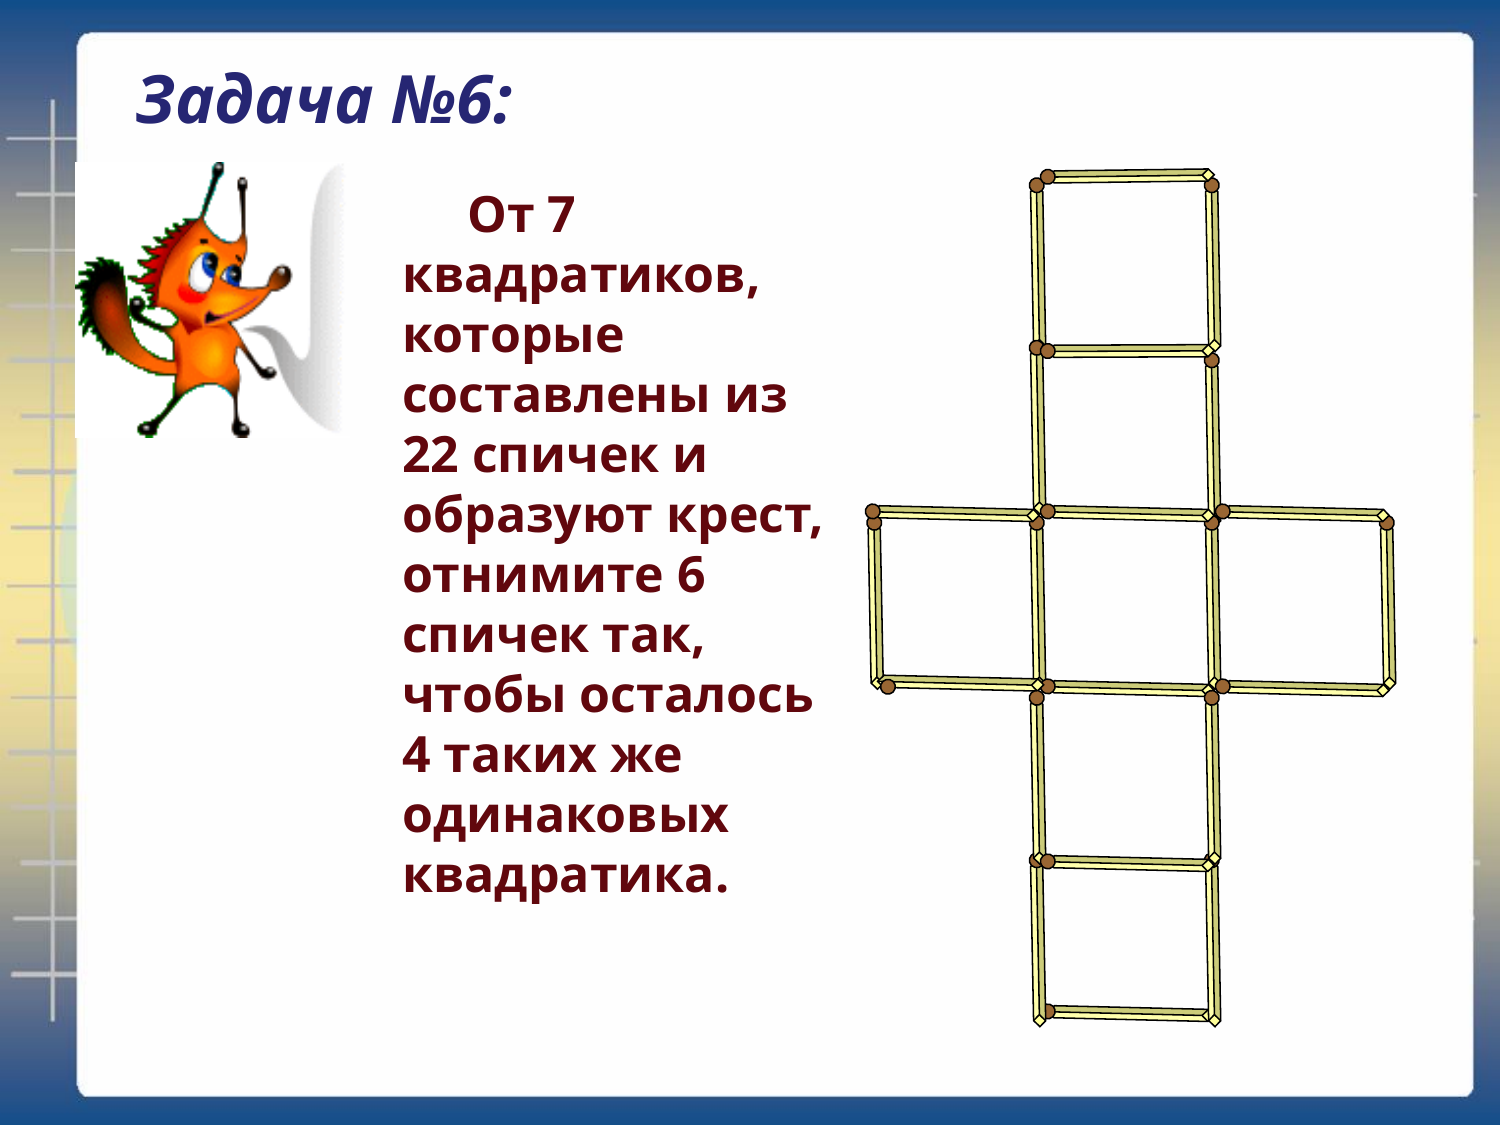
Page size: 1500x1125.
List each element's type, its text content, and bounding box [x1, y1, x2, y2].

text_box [1150, 375, 1277, 501]
picture [0, 0, 1500, 1125]
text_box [1150, 200, 1277, 327]
text_box Задача №6: [120, 49, 528, 145]
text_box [975, 875, 1101, 1002]
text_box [1063, 288, 1189, 414]
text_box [975, 363, 1101, 489]
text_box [1238, 450, 1364, 576]
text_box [1063, 800, 1189, 927]
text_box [1325, 538, 1452, 664]
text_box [975, 713, 1101, 839]
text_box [1063, 950, 1189, 1077]
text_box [1150, 875, 1277, 1002]
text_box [1238, 625, 1364, 752]
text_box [1150, 713, 1277, 839]
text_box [975, 538, 1101, 664]
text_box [813, 538, 939, 664]
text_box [975, 200, 1101, 327]
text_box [1063, 450, 1189, 576]
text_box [900, 623, 1019, 746]
text_box От 7 квадратиков, которые составлены из 22 спичек и образуют крест, отнимите 6 спичек так, чтобы осталось 4 таких же одинаковых квадратика. [387, 174, 863, 910]
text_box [1063, 113, 1189, 239]
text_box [1063, 625, 1189, 752]
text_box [888, 450, 1014, 576]
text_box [1150, 538, 1277, 664]
